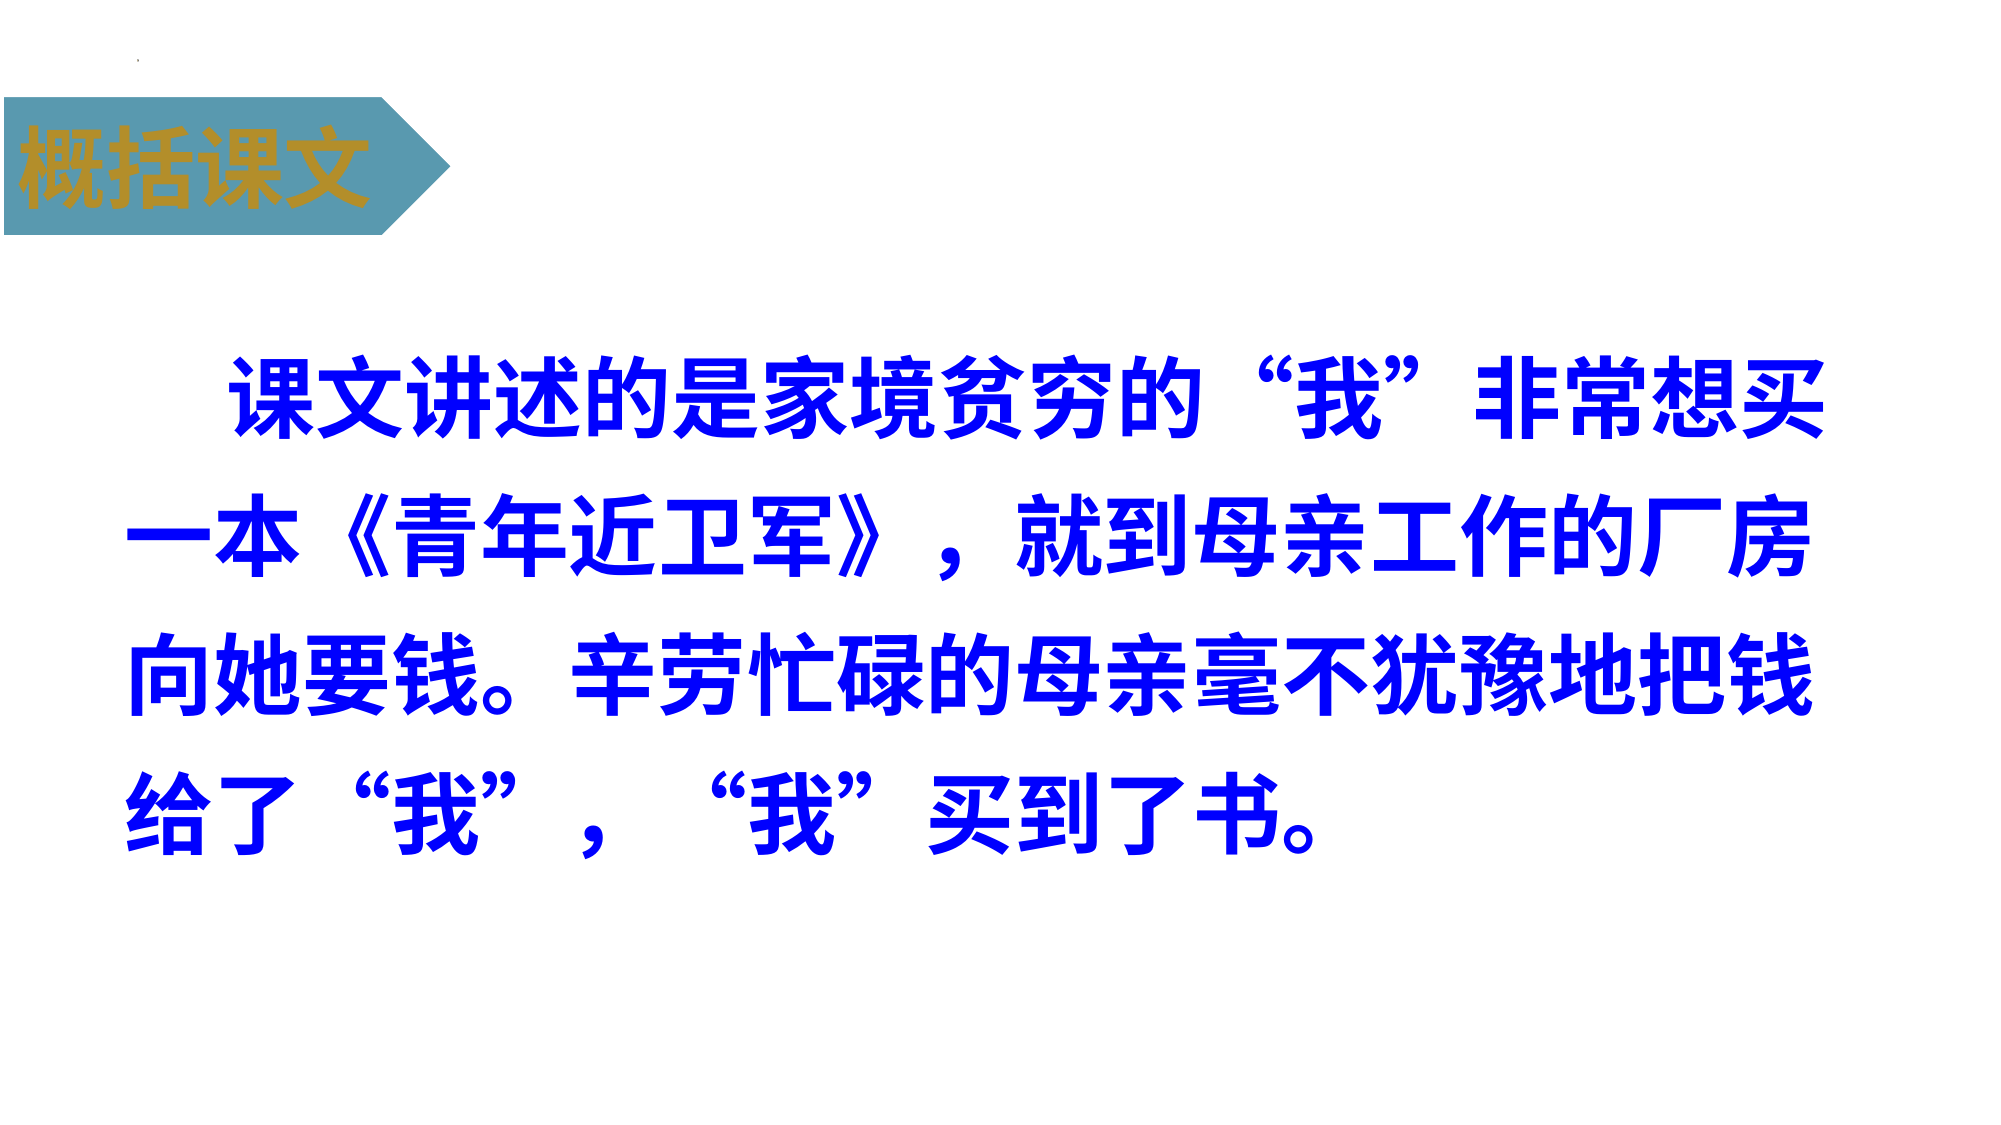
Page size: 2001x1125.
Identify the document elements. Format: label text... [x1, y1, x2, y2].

text_box [0, 94, 395, 239]
text_box 概括课文 [2, 104, 526, 227]
text_box 课文讲述的是家境贫穷的“我”非常想买一本《青年近卫军》，就到母亲工作的厂房向她要钱。辛劳忙碌的母亲毫不犹豫地把钱给了“我”，“我”买到了书。 [109, 303, 1891, 873]
